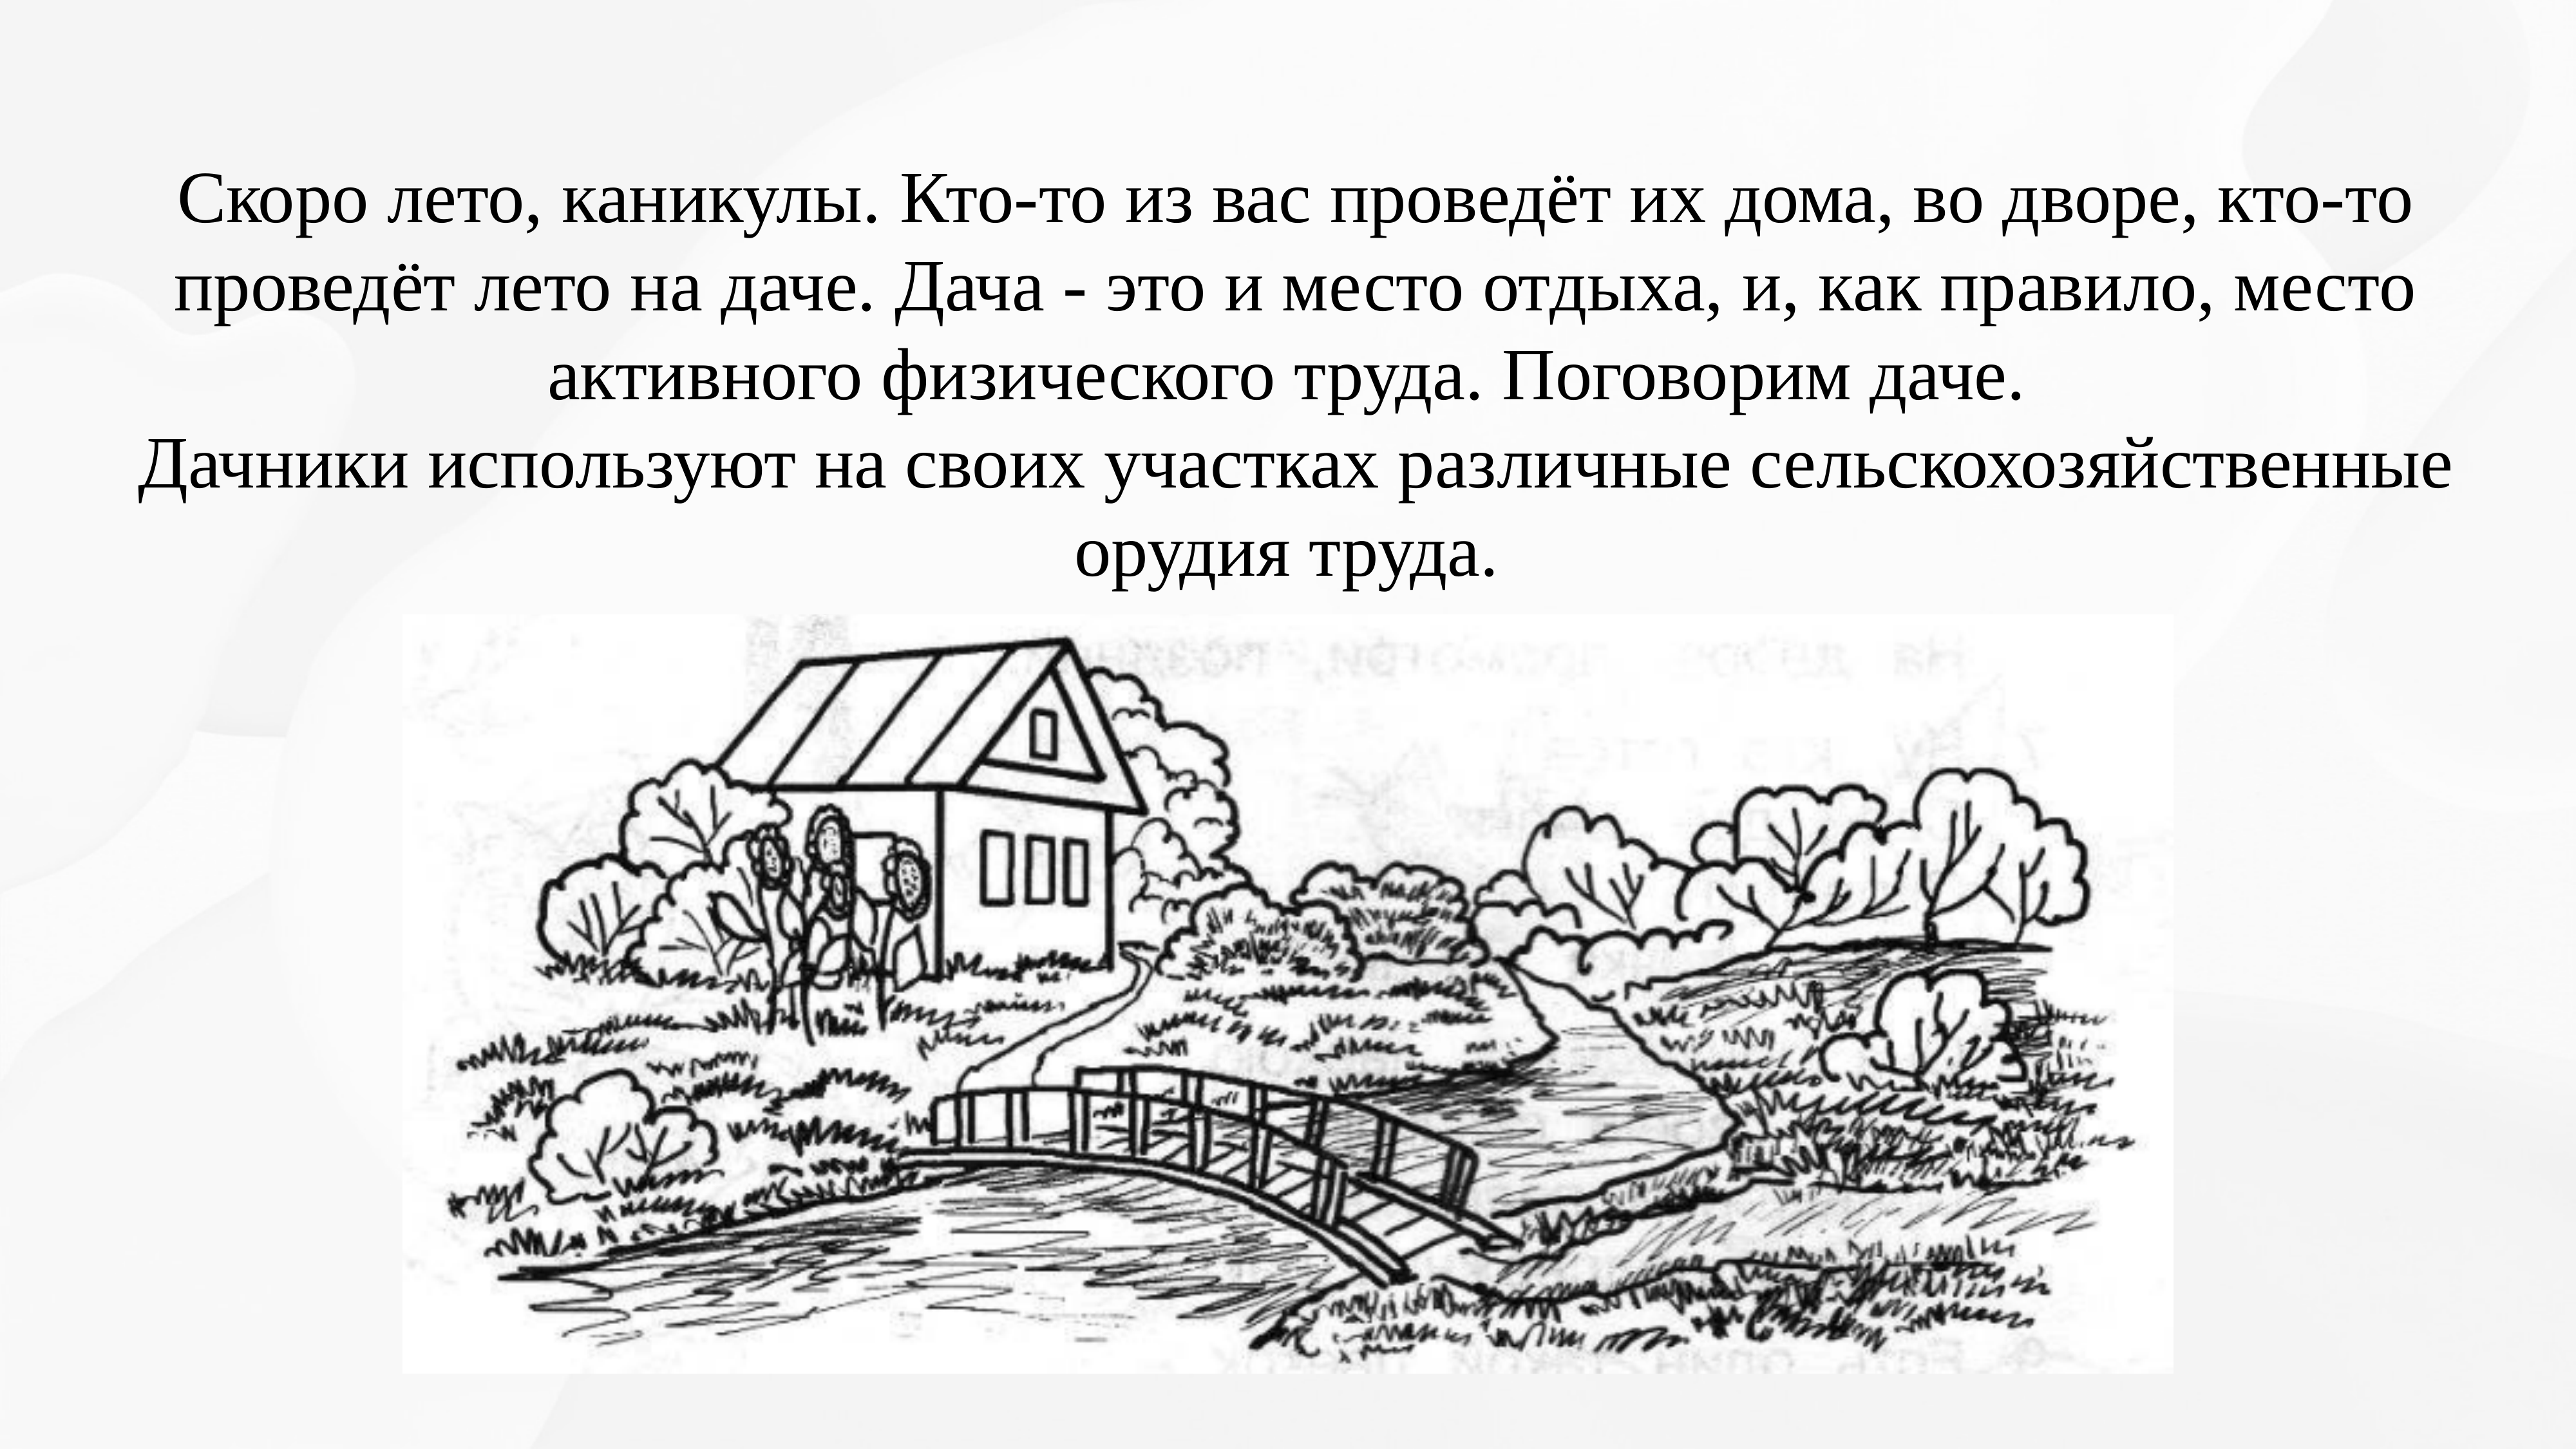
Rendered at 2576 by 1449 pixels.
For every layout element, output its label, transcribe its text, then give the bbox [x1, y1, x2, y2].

picture [0, 0, 2576, 1449]
text_box Скоро лето, каникулы. Кто-то из вас проведёт их дома, во дворе, кто-то проведёт лето на даче. Дача - это и место отдыха, и, как правило, место активного физического труда. Поговорим даче. Дачники используют на своих участках различные сельскохозяйственные орудия труда. [28, 144, 2564, 596]
